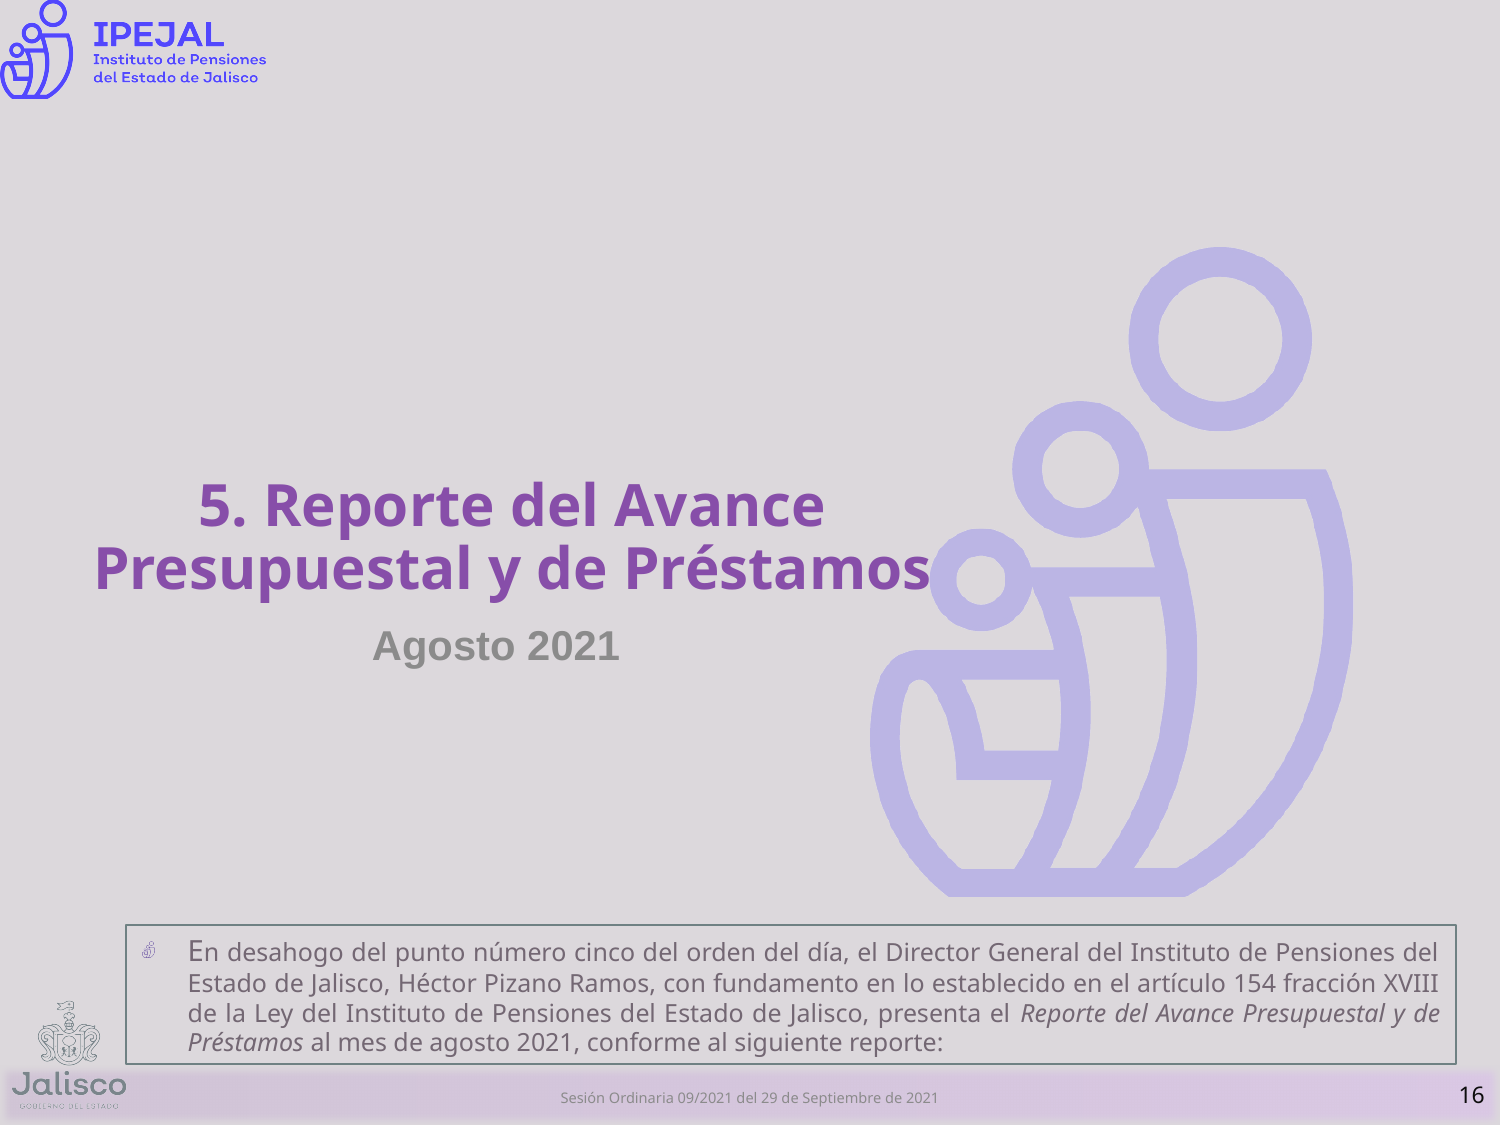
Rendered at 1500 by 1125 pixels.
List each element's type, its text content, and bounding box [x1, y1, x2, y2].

text_box En desahogo del punto número cinco del orden del día, el Director General del Instituto de Pensiones del Estado de Jalisco, Héctor Pizano Ramos, con fundamento en lo establecido en el artículo 154 fracción XVIII de la Ley del Instituto de Pensiones del Estado de Jalisco, presenta el Reporte del Avance Presupuestal y de Préstamos al mes de agosto 2021, conforme al siguiente reporte: [126, 924, 1456, 1065]
picture [0, 993, 153, 1120]
picture [140, 939, 157, 960]
subtitle Agosto 2021 [152, 610, 840, 709]
slide_number 16 [1411, 1066, 1500, 1125]
footer Sesión Ordinaria 09/2021 del 29 de Septiembre de 2021 [468, 1068, 1032, 1125]
title 5. Reporte del Avance Presupuestal y de Préstamos [13, 418, 1012, 660]
picture [0, 0, 266, 99]
